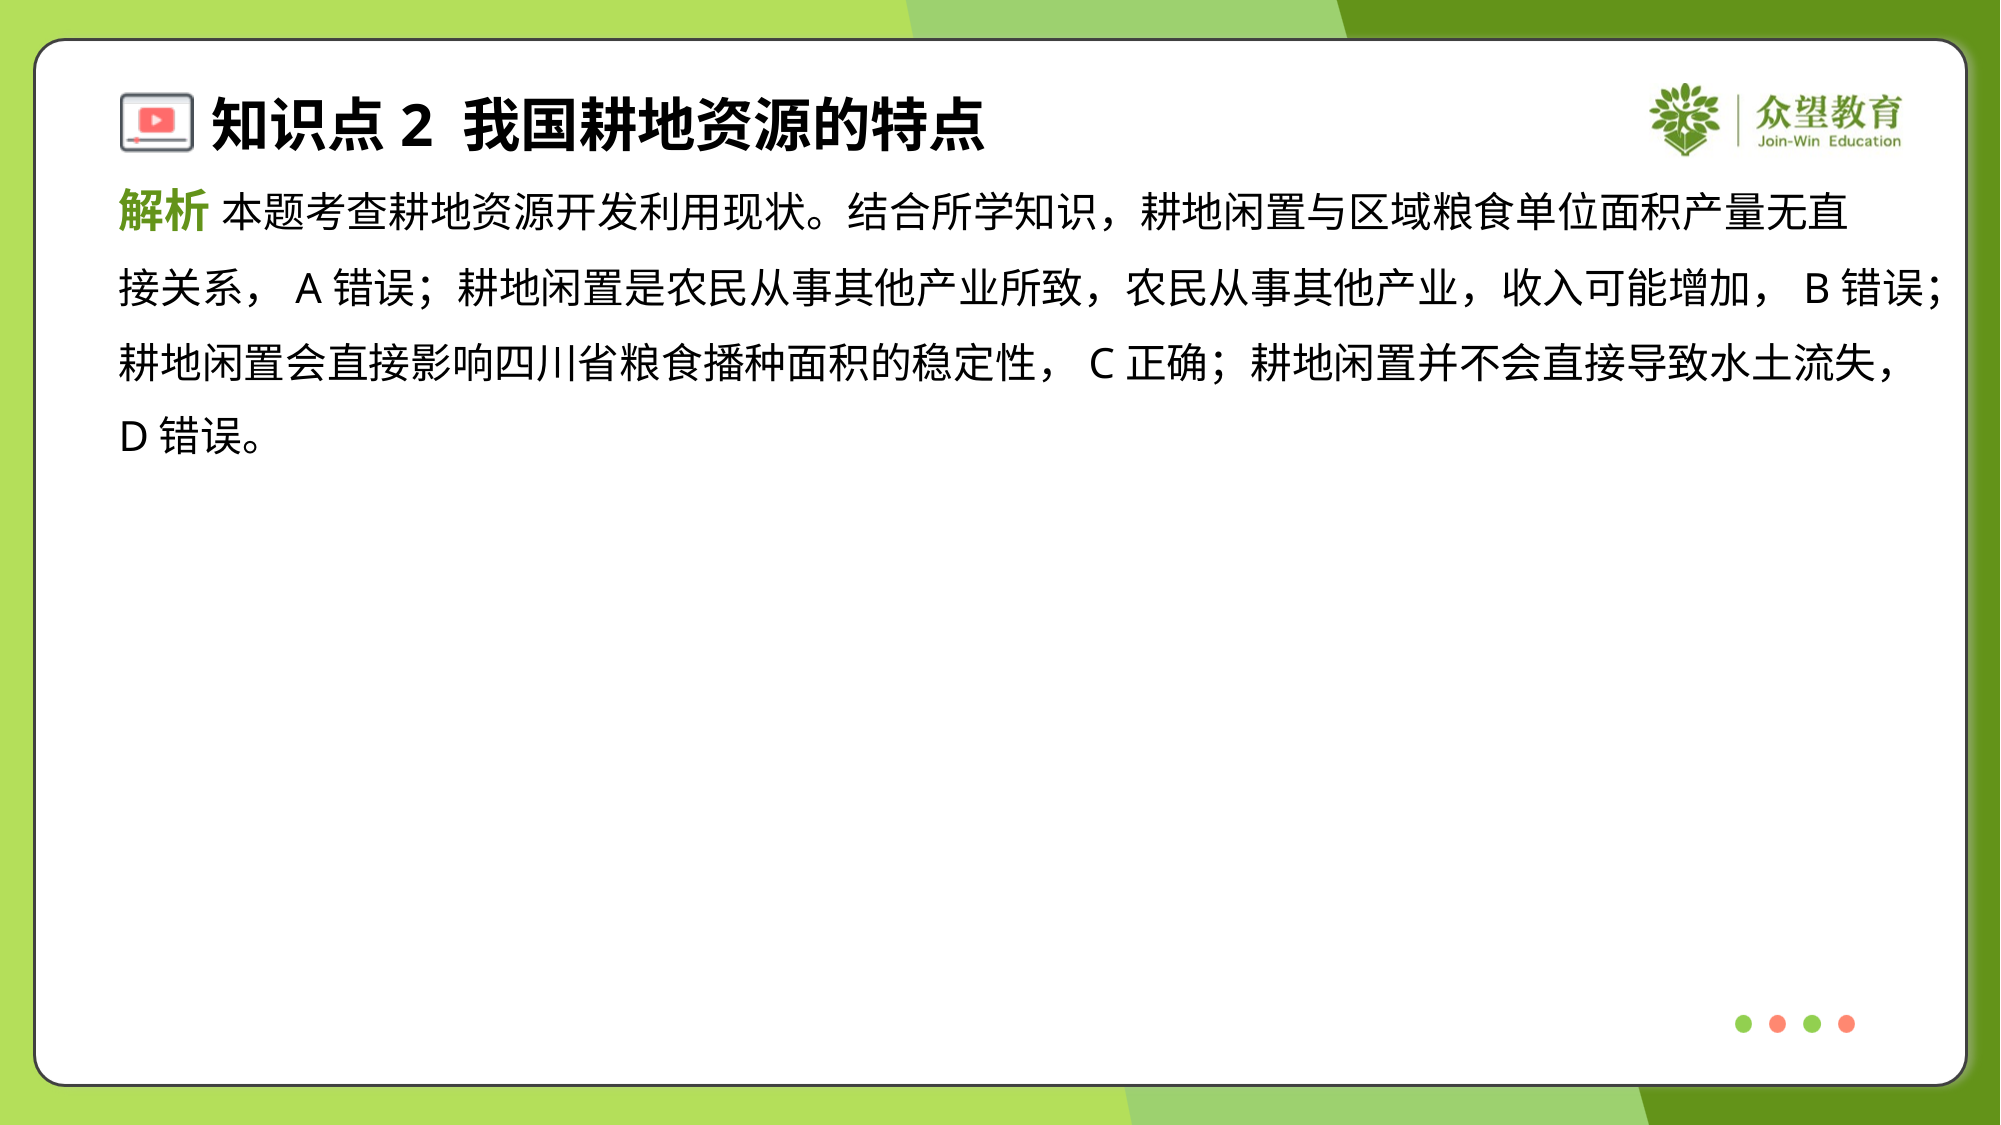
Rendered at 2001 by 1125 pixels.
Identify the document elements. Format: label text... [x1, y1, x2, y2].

picture [0, 0, 2000, 1125]
text_box 解析 本题考查耕地资源开发利用现状。结合所学知识，耕地闲置与区域粮食单位面积产量无直 接关系，A错误；耕地闲置是农民从事其他产业所致，农民从事其他产业，收入可能增加，B错误； 耕地闲置会直接影响四川省粮食播种面积的稳定性，C正确；耕地闲置并不会直接导致水土流失， D错误。 [118, 159, 1883, 452]
